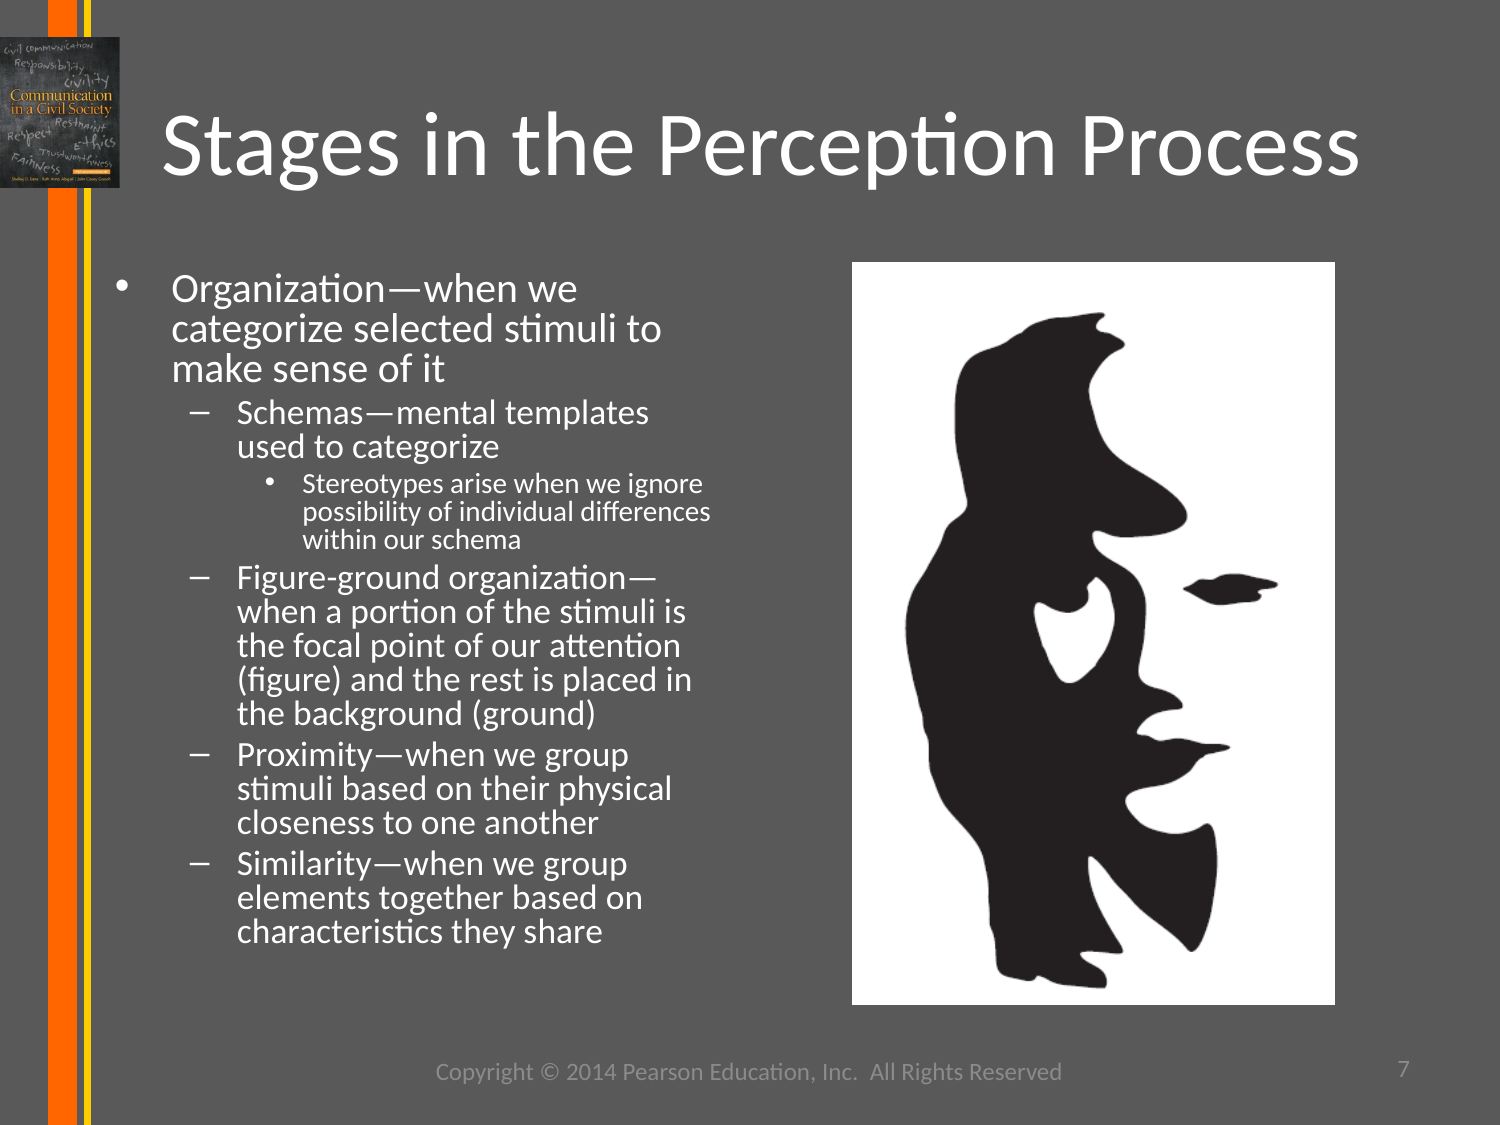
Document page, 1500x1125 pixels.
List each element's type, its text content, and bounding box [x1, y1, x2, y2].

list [852, 262, 1335, 1006]
slide_number 7 [1074, 1037, 1425, 1098]
picture [0, 37, 120, 188]
footer Copyright © 2014 Pearson Education, Inc. All Rights Reserved [75, 1037, 1425, 1103]
list Organization—when we categorize selected stimuli to make sense of it Schemas—mental templates used to categorize Stereotypes arise when we ignore possibility of individual differences within our schema Figure-ground organization—when a portion of the stimuli is the focal point of our attention (figure) and the rest is placed in the background (ground) Proximity—when we group stimuli based on their physical closeness to one another Similarity—when we group elements together based on characteristics they share [99, 262, 738, 1006]
title Stages in the Perception Process [99, 44, 1426, 233]
